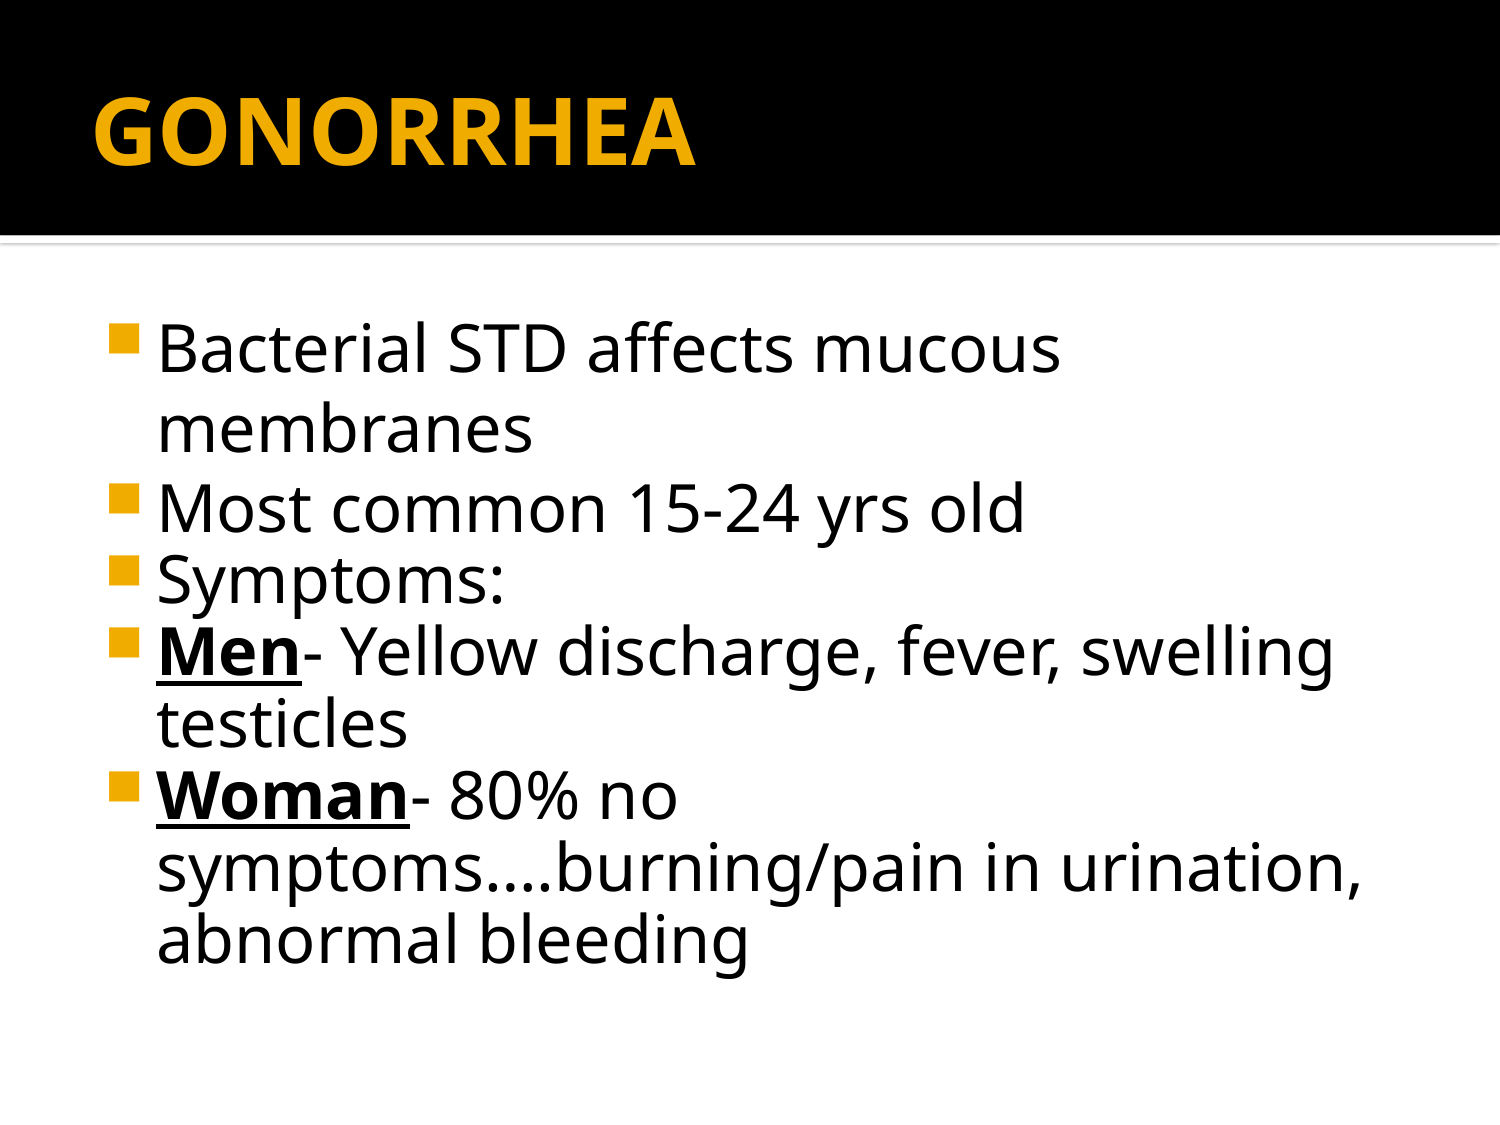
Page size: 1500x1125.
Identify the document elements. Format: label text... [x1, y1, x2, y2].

list Bacterial STD affects mucous membranes Most common 15-24 yrs old Symptoms: Men- Yellow discharge, fever, swelling testicles Woman- 80% no symptoms….burning/pain in urination, abnormal bleeding [75, 291, 1425, 1050]
title GONORRHEA [75, 25, 1425, 231]
